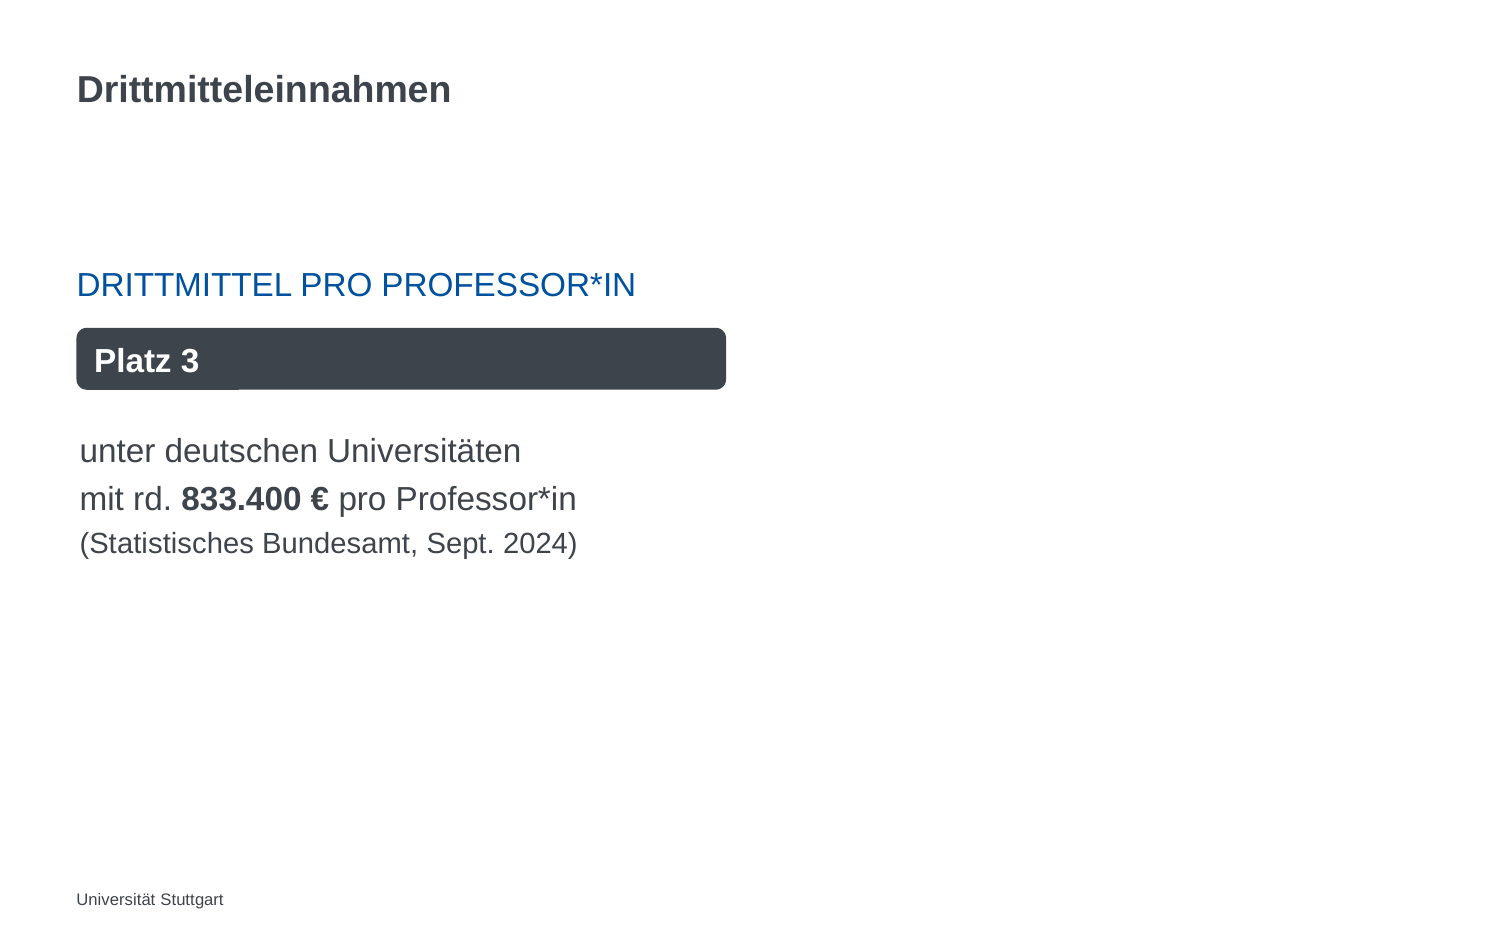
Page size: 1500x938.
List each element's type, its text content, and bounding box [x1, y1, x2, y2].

text_box Drittmittel pro Professor*IN [76, 259, 727, 299]
text_box Platz 3 [75, 326, 728, 391]
title Drittmitteleinnahmen [76, 64, 1424, 111]
footer Universität Stuttgart [76, 888, 1072, 910]
text_box unter deutschen Universitäten mit rd. 833.400 € pro Professor*in (Statistisches Bundesamt, Sept. 2024) [79, 421, 734, 566]
